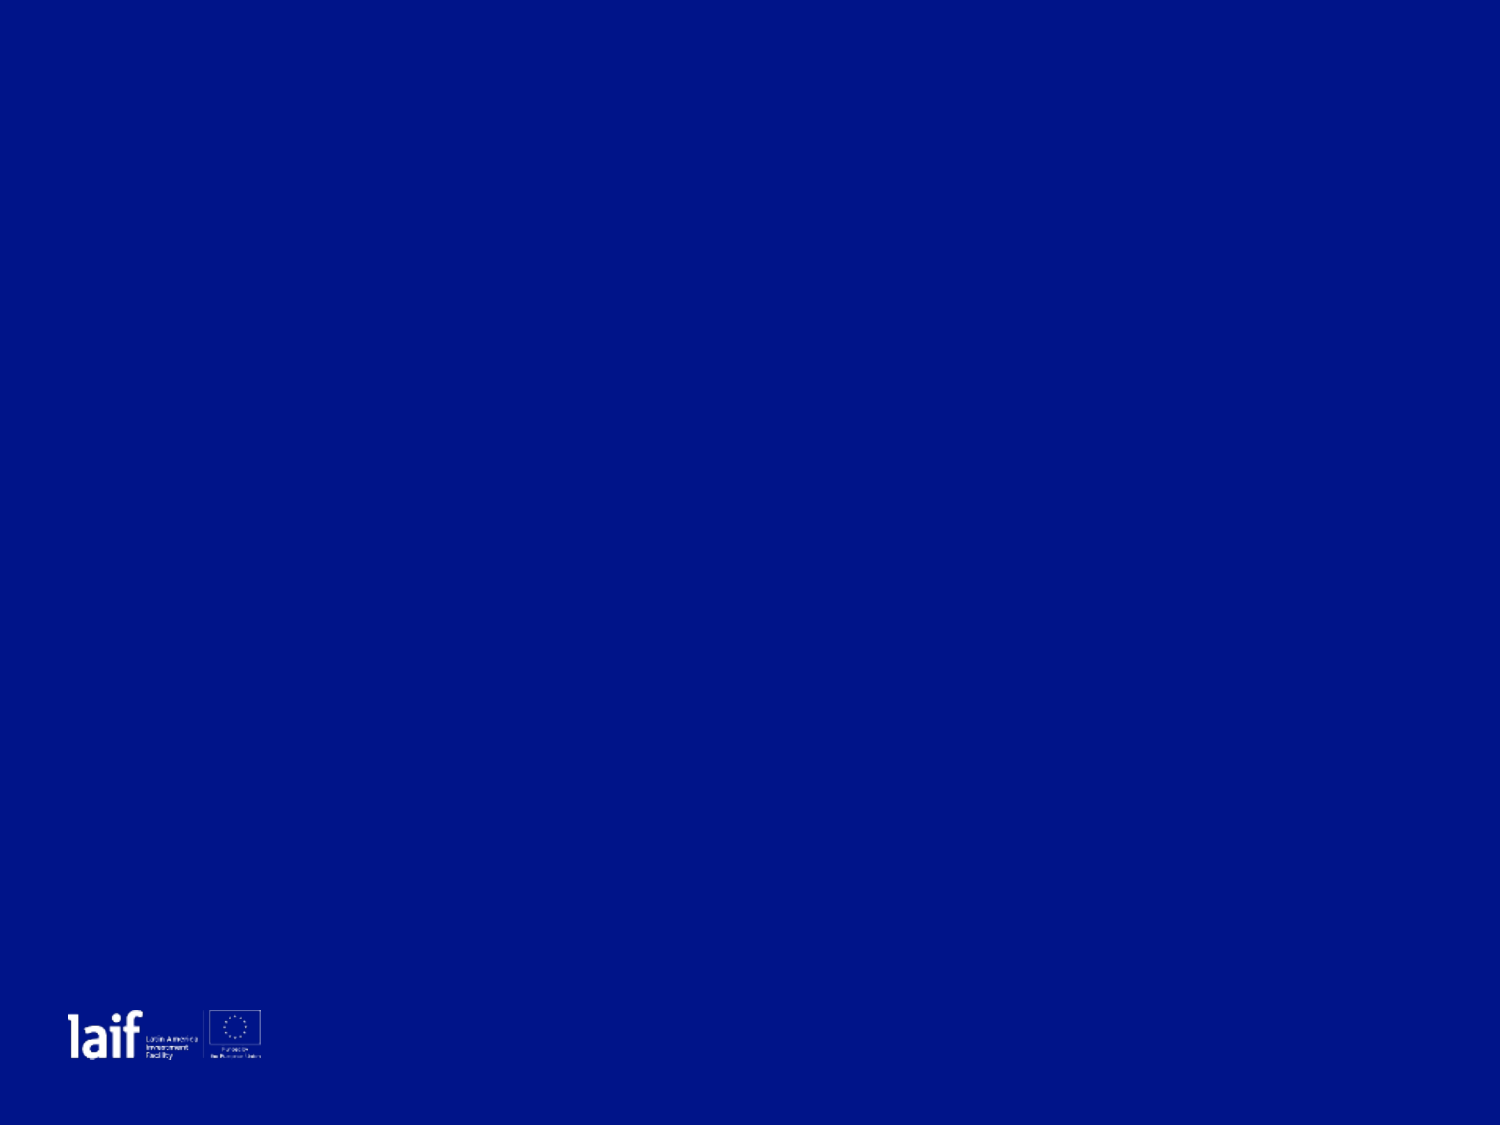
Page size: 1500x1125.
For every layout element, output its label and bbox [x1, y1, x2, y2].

picture [68, 1010, 261, 1060]
